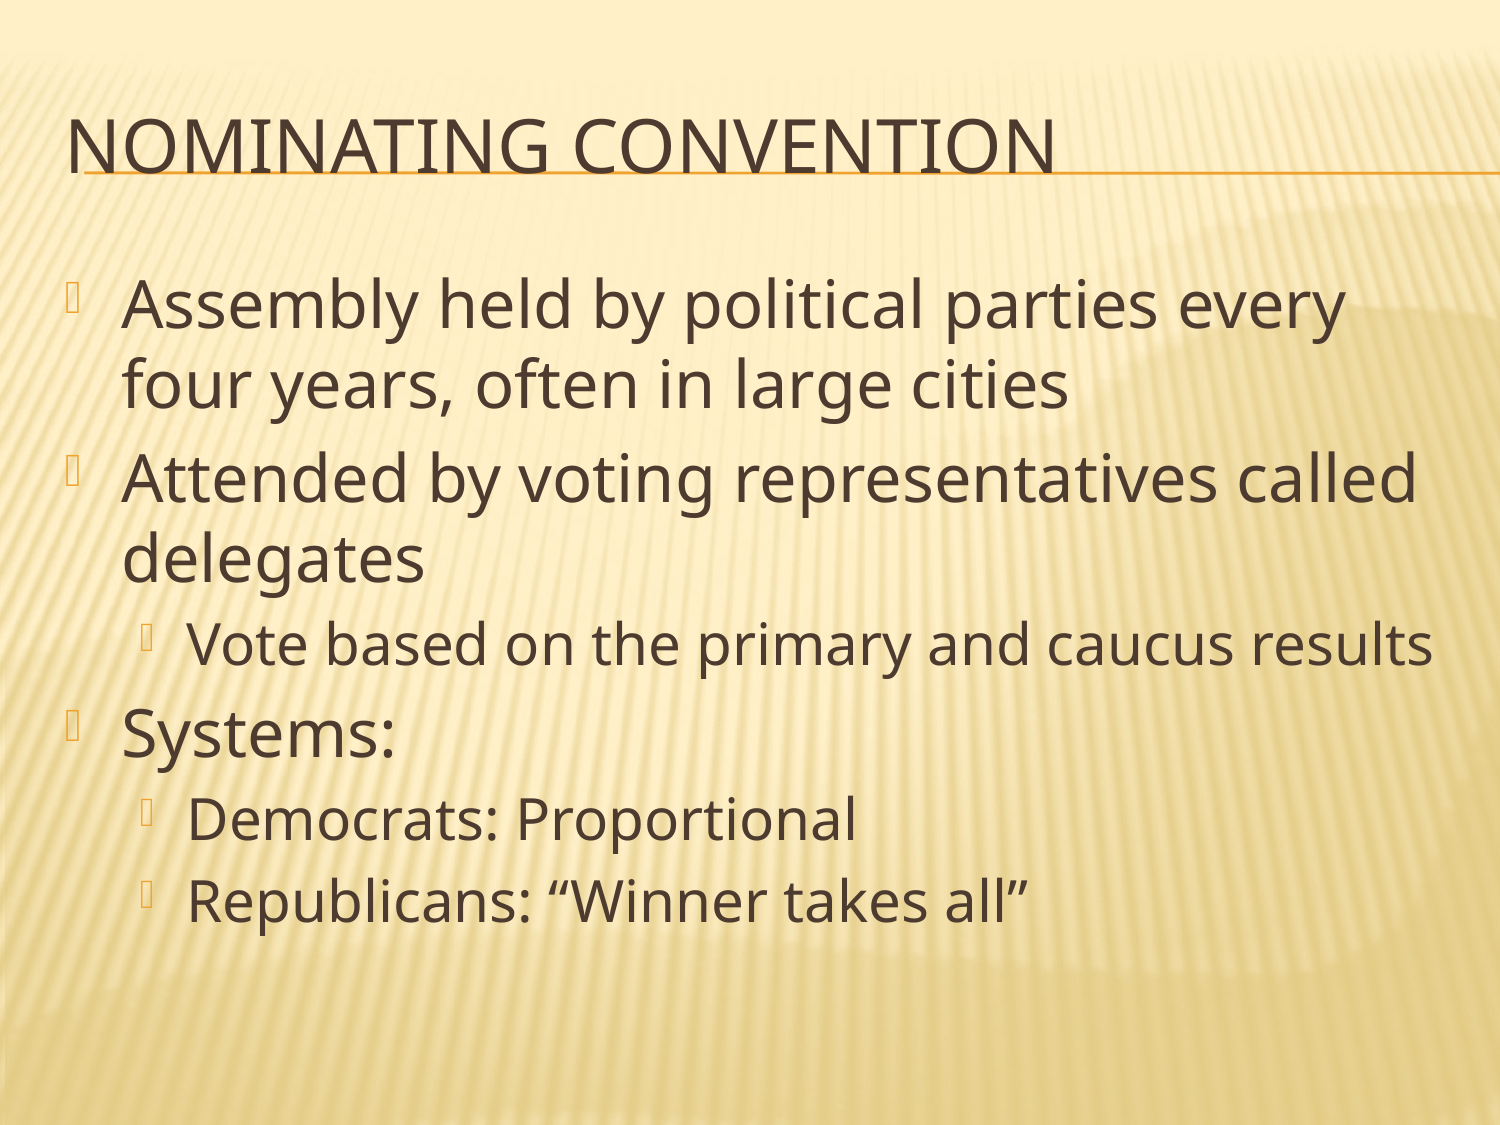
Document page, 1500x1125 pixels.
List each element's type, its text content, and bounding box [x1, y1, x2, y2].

list Assembly held by political parties every four years, often in large cities Attended by voting representatives called delegates Vote based on the primary and caucus results Systems: Democrats: Proportional Republicans: “Winner takes all” [50, 254, 1475, 998]
title Nominating convention [50, 75, 1475, 213]
